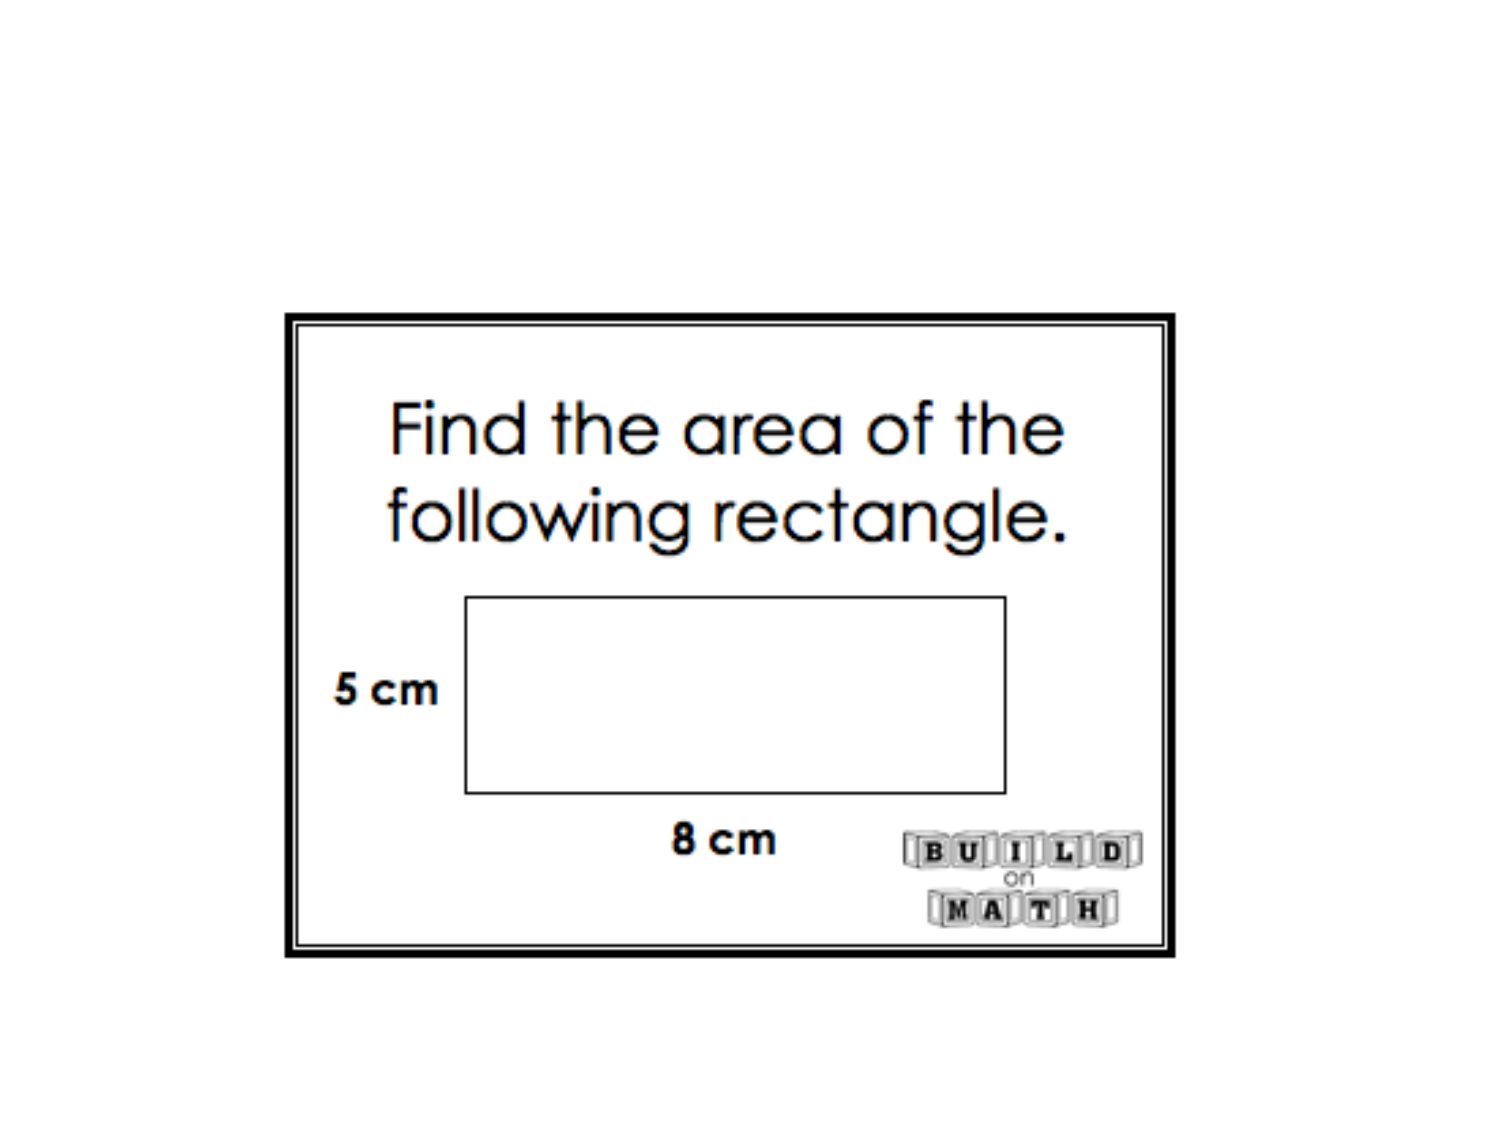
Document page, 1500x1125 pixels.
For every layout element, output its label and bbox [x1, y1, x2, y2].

list [74, 262, 1426, 1006]
